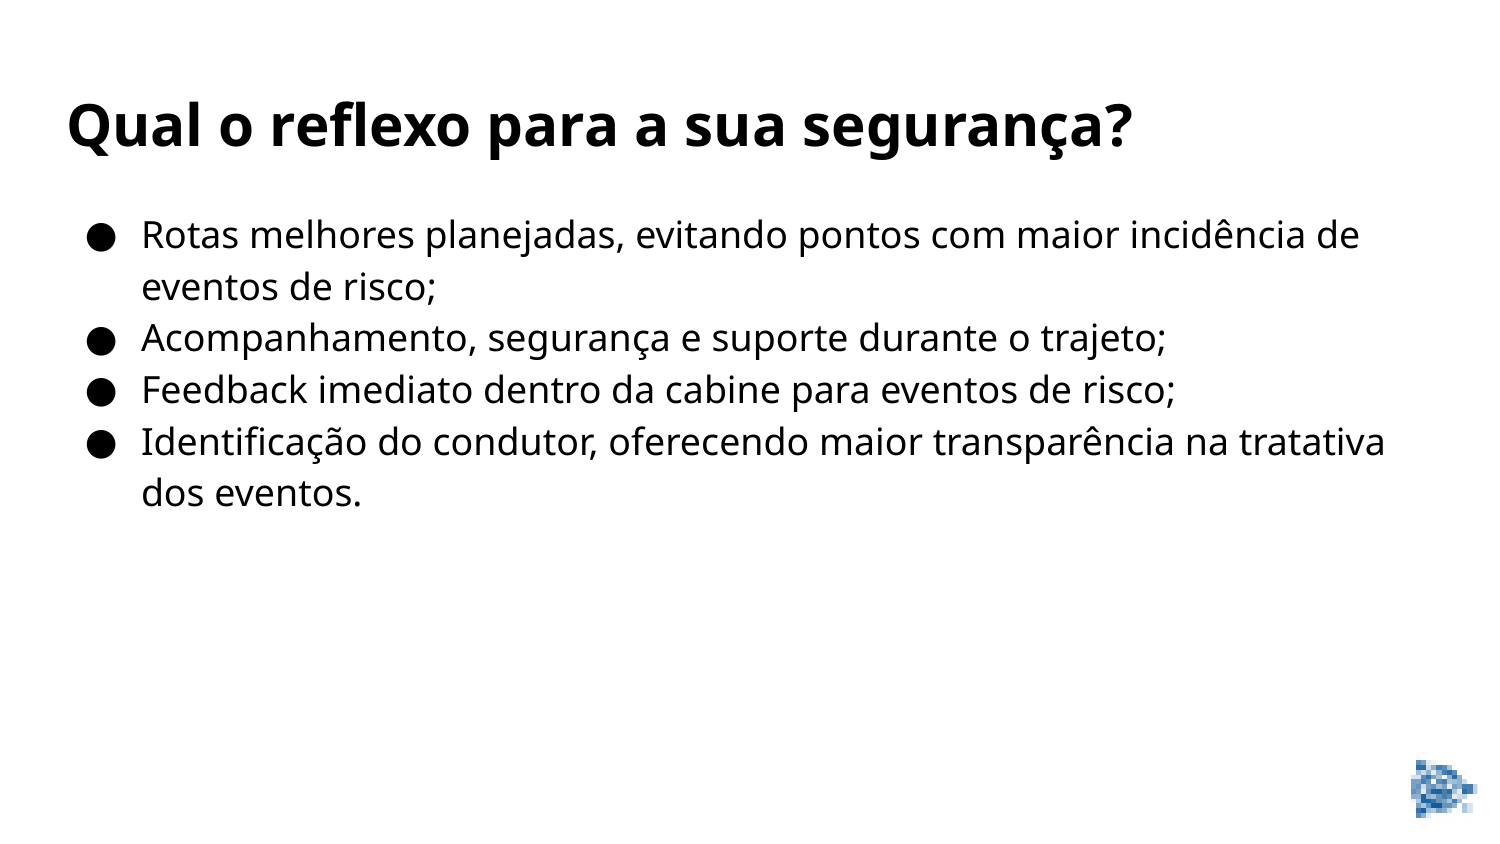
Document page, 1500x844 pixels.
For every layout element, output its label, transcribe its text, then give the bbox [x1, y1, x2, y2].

list Rotas melhores planejadas, evitando pontos com maior incidência de eventos de risco; Acompanhamento, segurança e suporte durante o trajeto; Feedback imediato dentro da cabine para eventos de risco; Identificação do condutor, oferecendo maior transparência na tratativa dos eventos. [51, 189, 1449, 750]
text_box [1406, 751, 1489, 828]
title Qual o reflexo para a sua segurança? [51, 72, 1449, 167]
